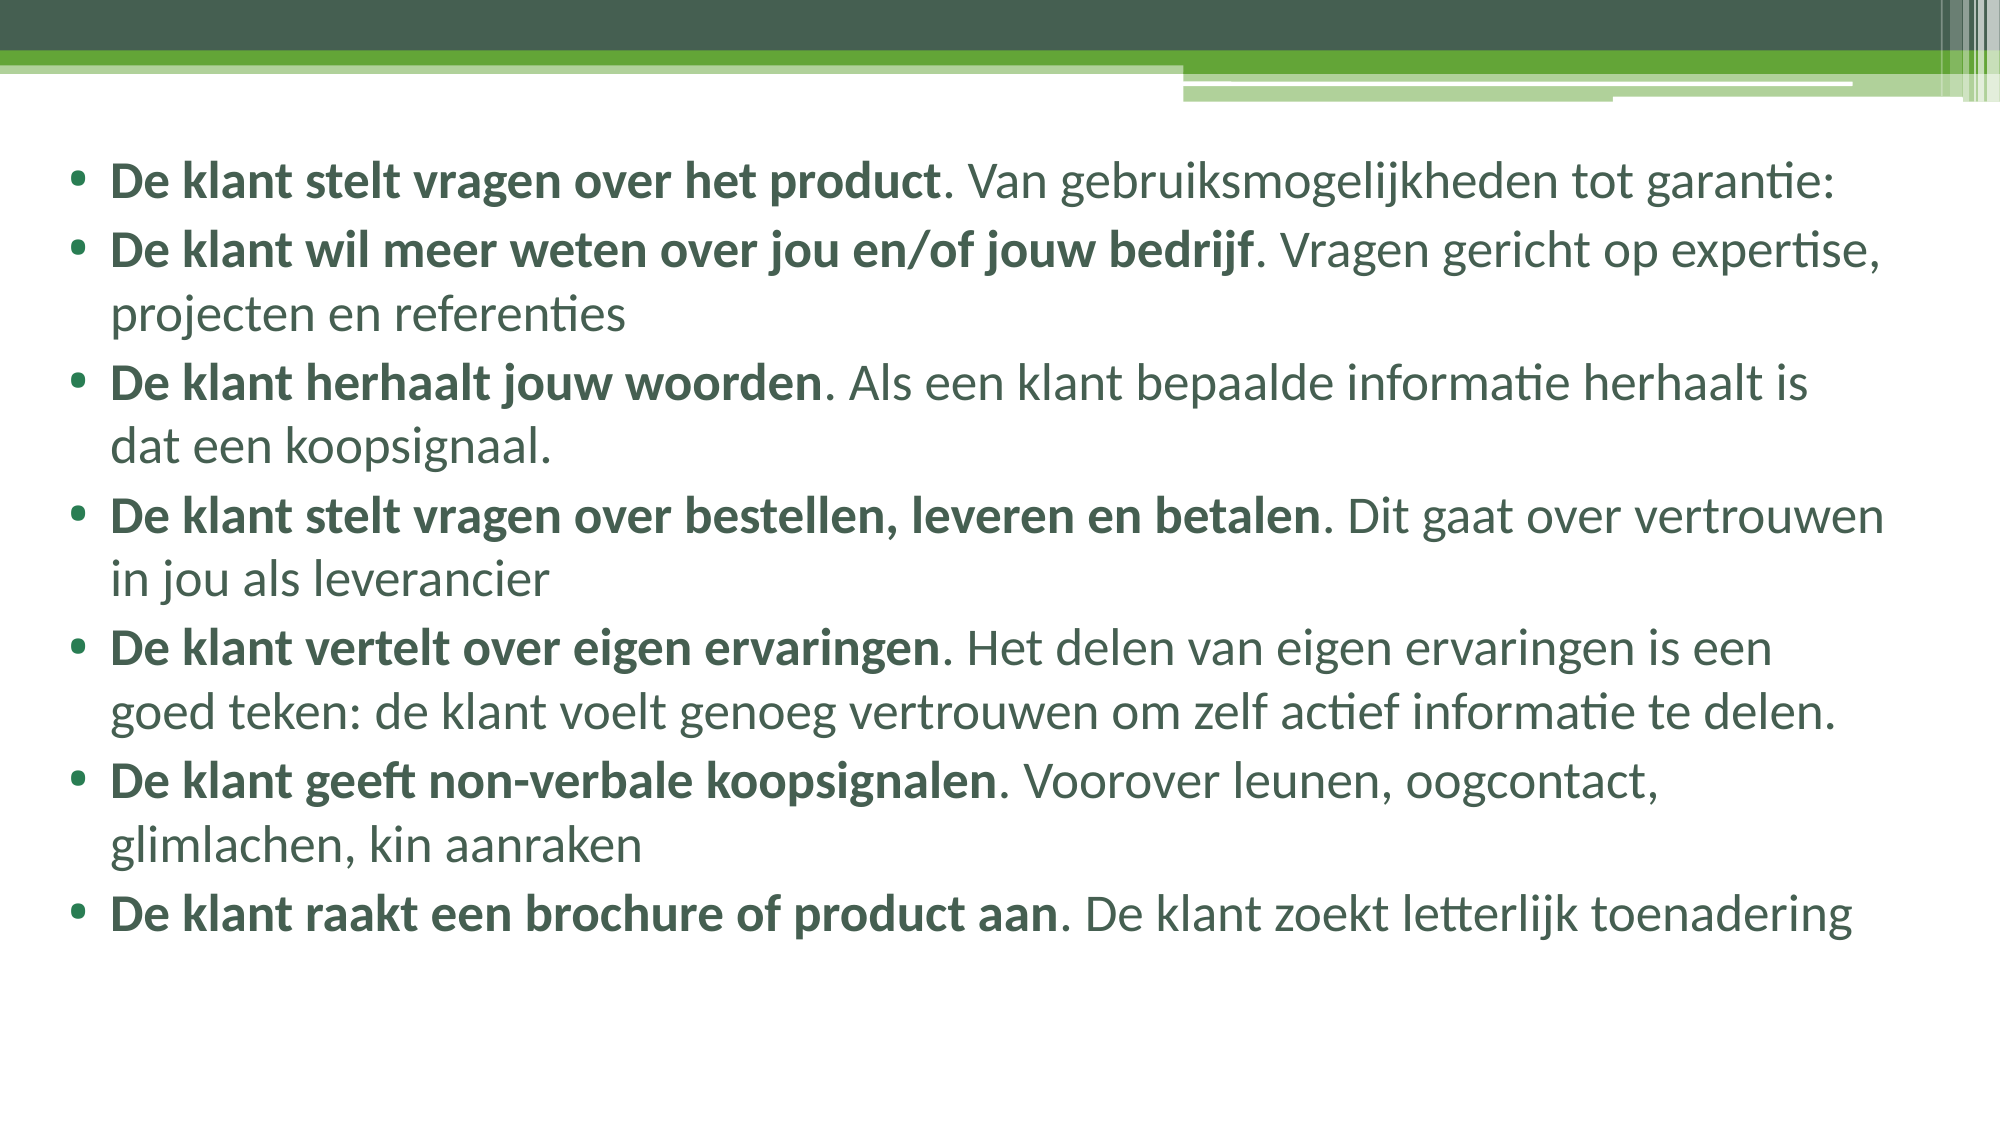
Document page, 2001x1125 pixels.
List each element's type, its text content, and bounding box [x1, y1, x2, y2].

list De klant stelt vragen over het product. Van gebruiksmogelijkheden tot garantie: De klant wil meer weten over jou en/of jouw bedrijf. Vragen gericht op expertise, projecten en referenties De klant herhaalt jouw woorden. Als een klant bepaalde informatie herhaalt is dat een koopsignaal. De klant stelt vragen over bestellen, leveren en betalen. Dit gaat over vertrouwen in jou als leverancier De klant vertelt over eigen ervaringen. Het delen van eigen ervaringen is een goed teken: de klant voelt genoeg vertrouwen om zelf actief informatie te delen. De klant geeft non-verbale koopsignalen. Voorover leunen, oogcontact, glimlachen, kin aanraken De klant raakt een brochure of product aan. De klant zoekt letterlijk toenadering [36, 137, 1900, 1125]
